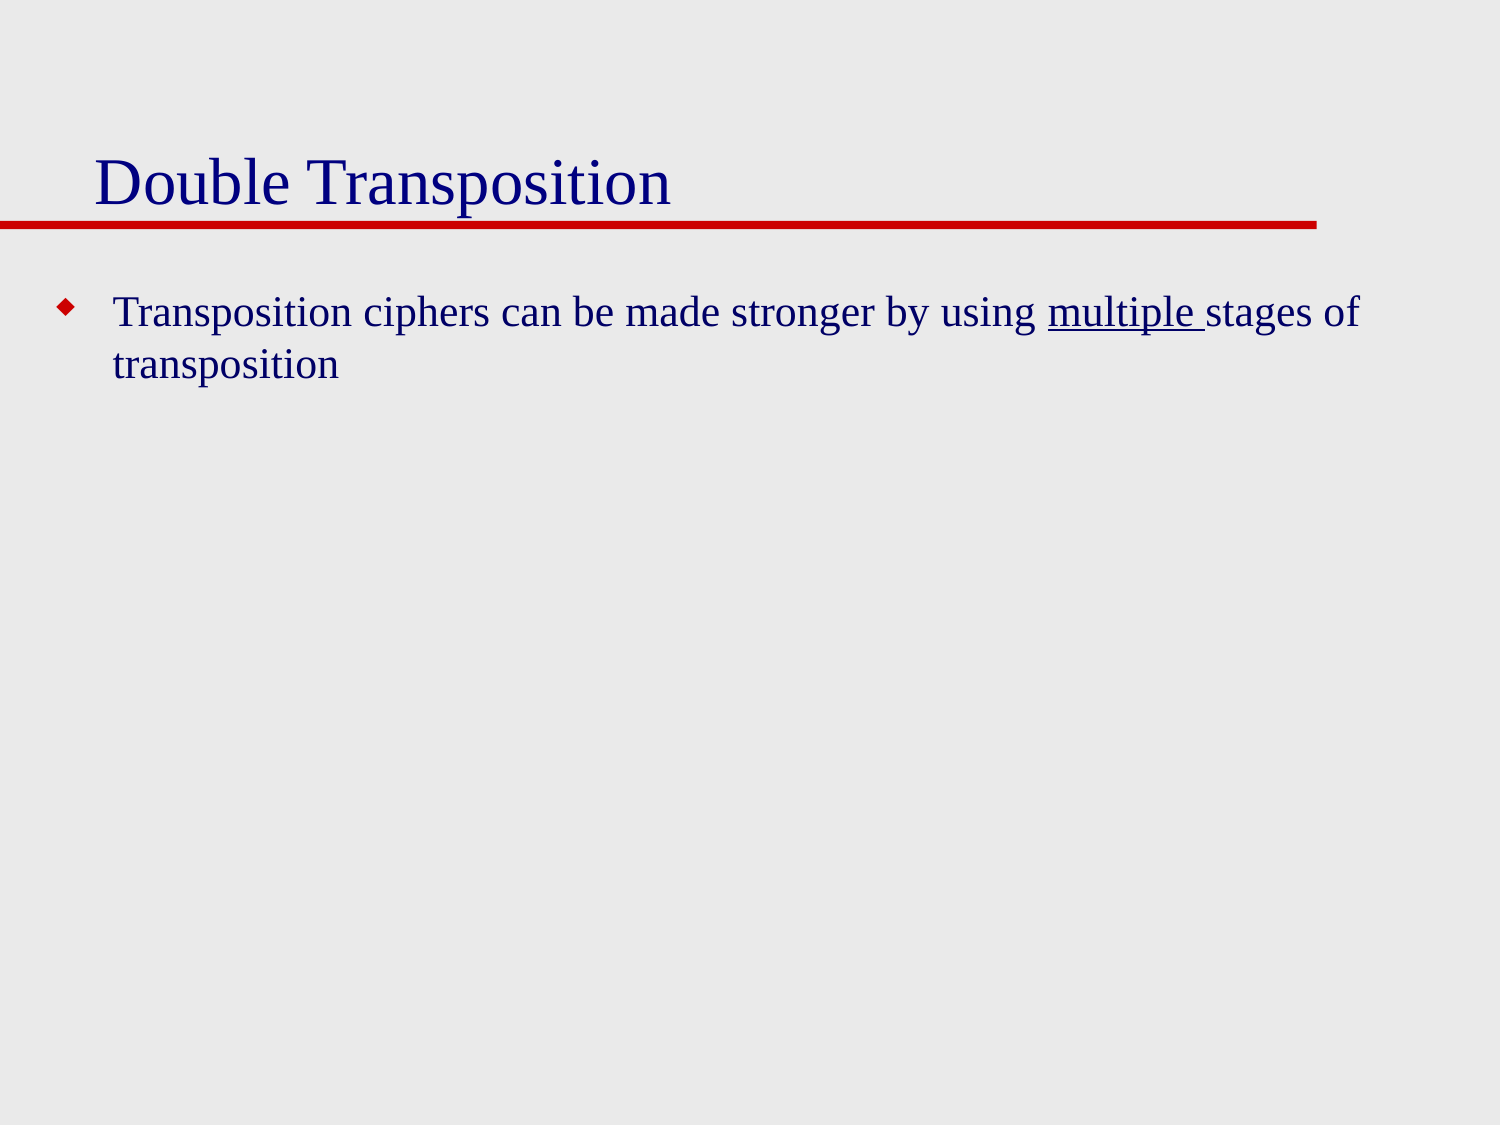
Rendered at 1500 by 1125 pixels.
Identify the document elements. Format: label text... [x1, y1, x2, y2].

list Transposition ciphers can be made stronger by using multiple stages of transposition [41, 274, 1438, 951]
title Double Transposition [62, 43, 1338, 226]
